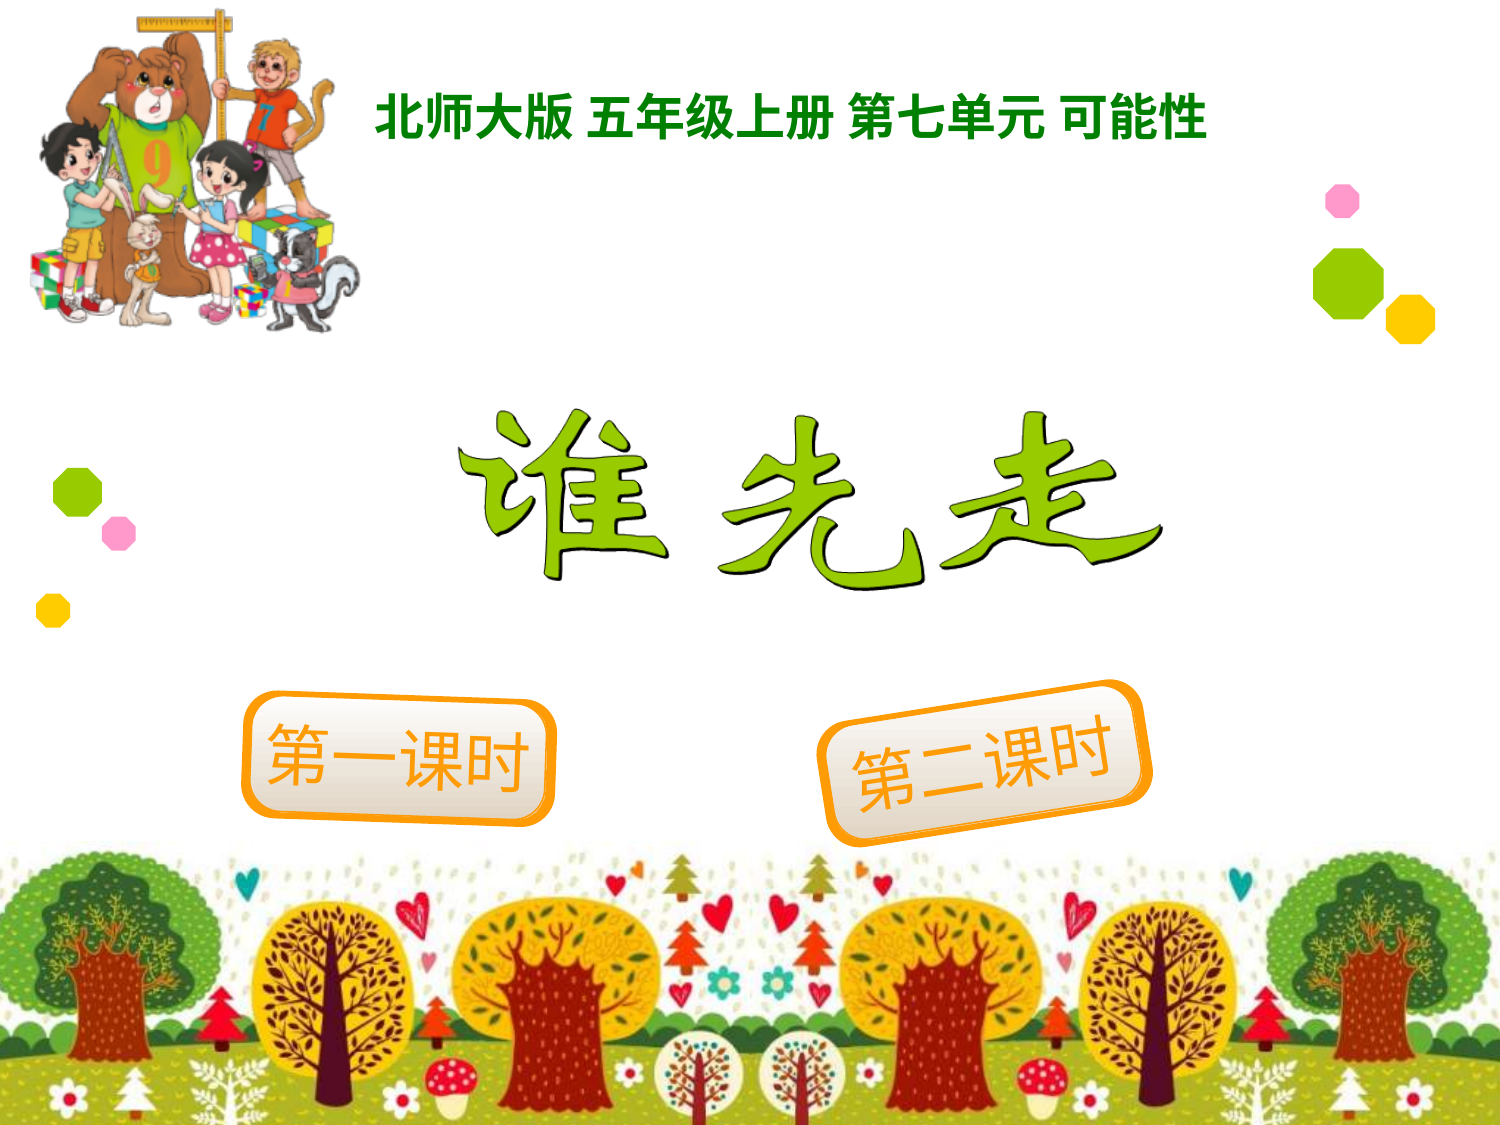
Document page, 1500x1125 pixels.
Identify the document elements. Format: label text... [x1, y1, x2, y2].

picture [22, 0, 367, 338]
picture [454, 385, 1169, 597]
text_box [820, 699, 1150, 827]
text_box 北师大版 五年级上册 第七单元 可能性 [359, 78, 1483, 153]
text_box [242, 695, 556, 823]
picture [0, 841, 1500, 1125]
